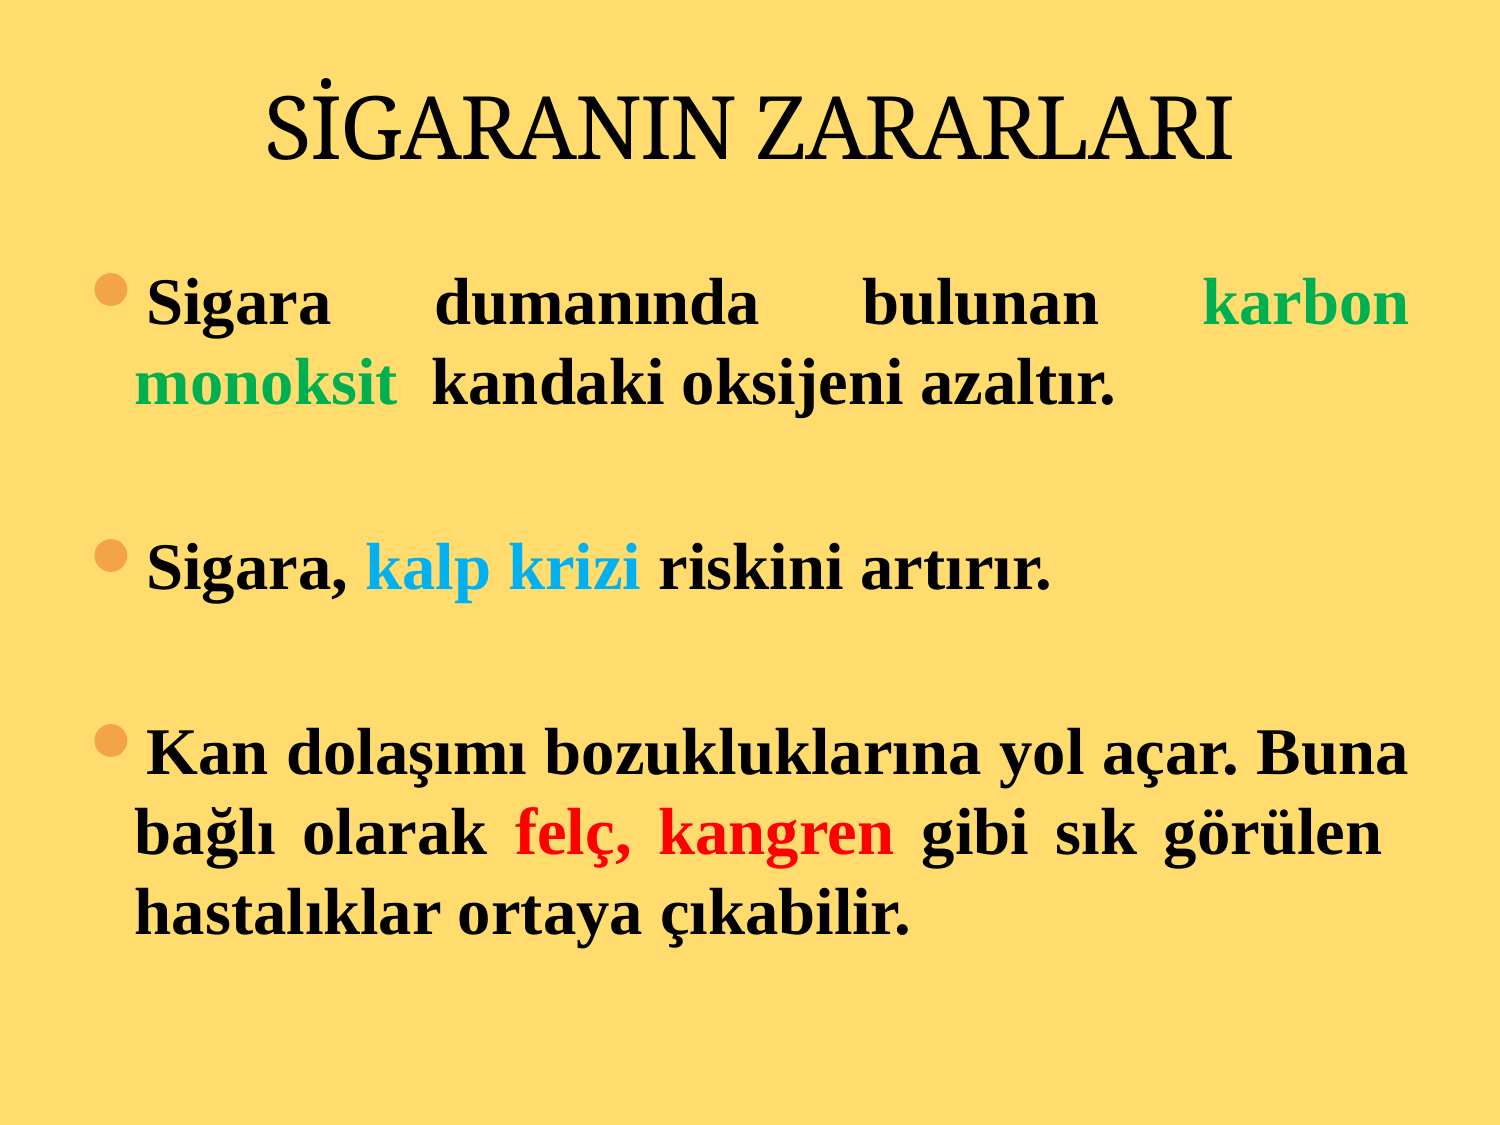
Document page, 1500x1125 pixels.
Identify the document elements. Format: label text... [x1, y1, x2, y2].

list Sigara dumanında bulunan karbon monoksit kandaki oksijeni azaltır. Sigara, kalp krizi riskini artırır. Kan dolaşımı bozukluklarına yol açar. Buna bağlı olarak felç, kangren gibi sık görülen hastalıklar ortaya çıkabilir. [75, 249, 1425, 1000]
title SİGARANIN ZARARLARI [74, 24, 1425, 185]
